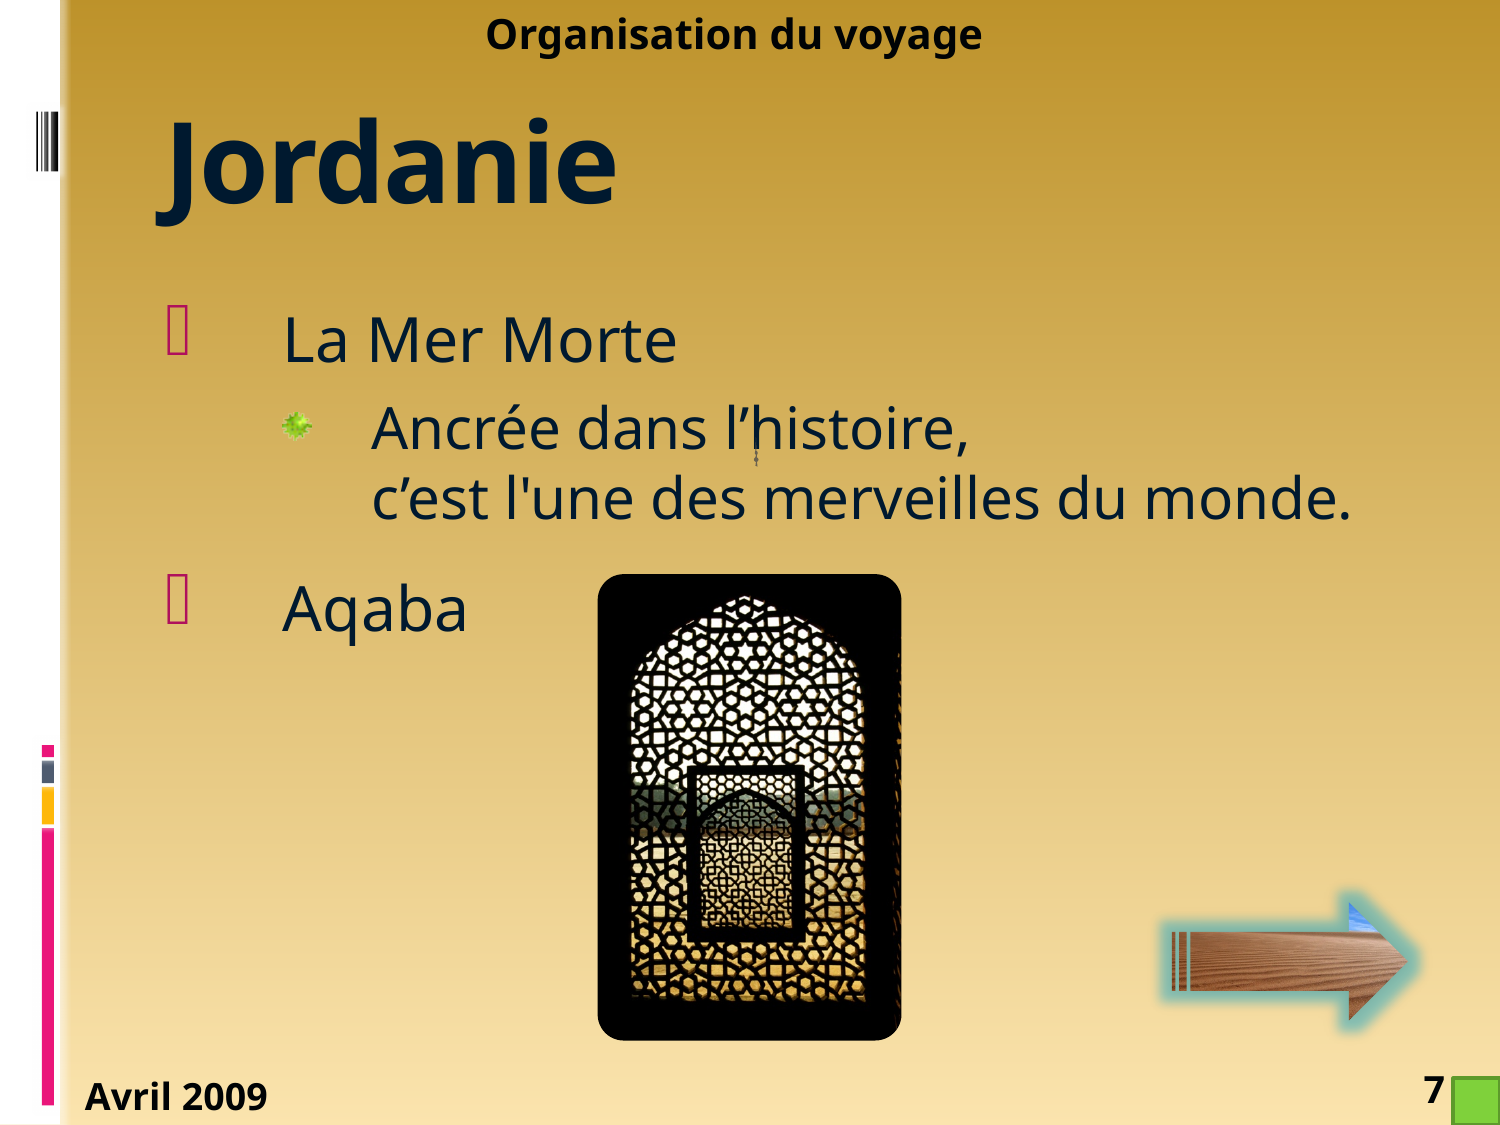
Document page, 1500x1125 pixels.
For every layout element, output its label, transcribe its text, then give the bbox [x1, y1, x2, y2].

slide_number 7 [1408, 1055, 1500, 1125]
text_box [753, 437, 759, 467]
text_box [598, 435, 902, 564]
picture [282, 412, 312, 441]
slide_number Avril 2009 [70, 1065, 340, 1125]
list La Mer Morte Ancrée dans l’histoire, c’est l'une des merveilles du monde. Aqaba [150, 292, 1425, 1043]
footer Organisation du voyage [445, 0, 1024, 73]
title Jordanie [150, 83, 1425, 234]
picture [597, 573, 902, 1041]
